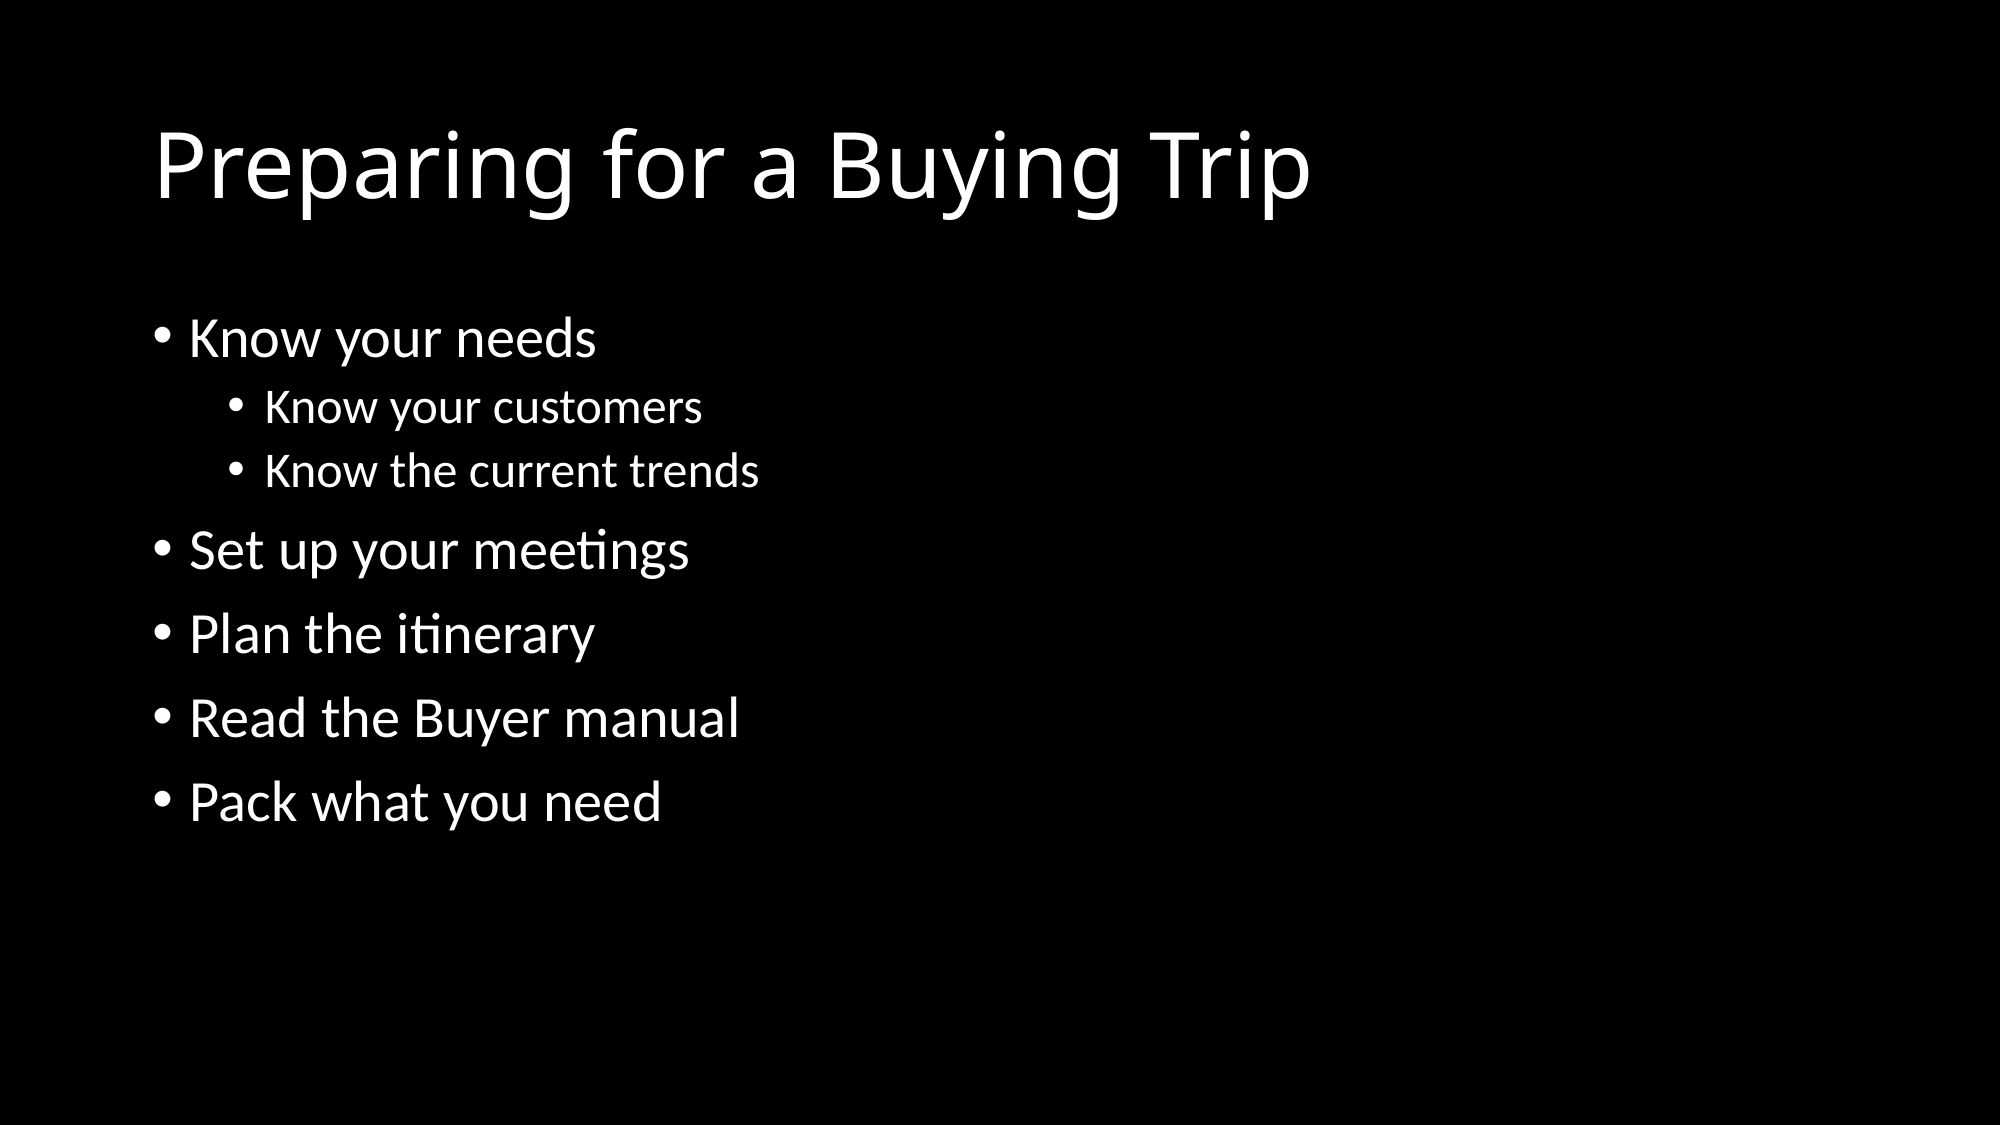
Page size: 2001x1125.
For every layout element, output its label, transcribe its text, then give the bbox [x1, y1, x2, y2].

title Preparing for a Buying Trip [137, 59, 1863, 278]
list Know your needs Know your customers Know the current trends Set up your meetings Plan the itinerary Read the Buyer manual Pack what you need [137, 299, 1863, 1014]
